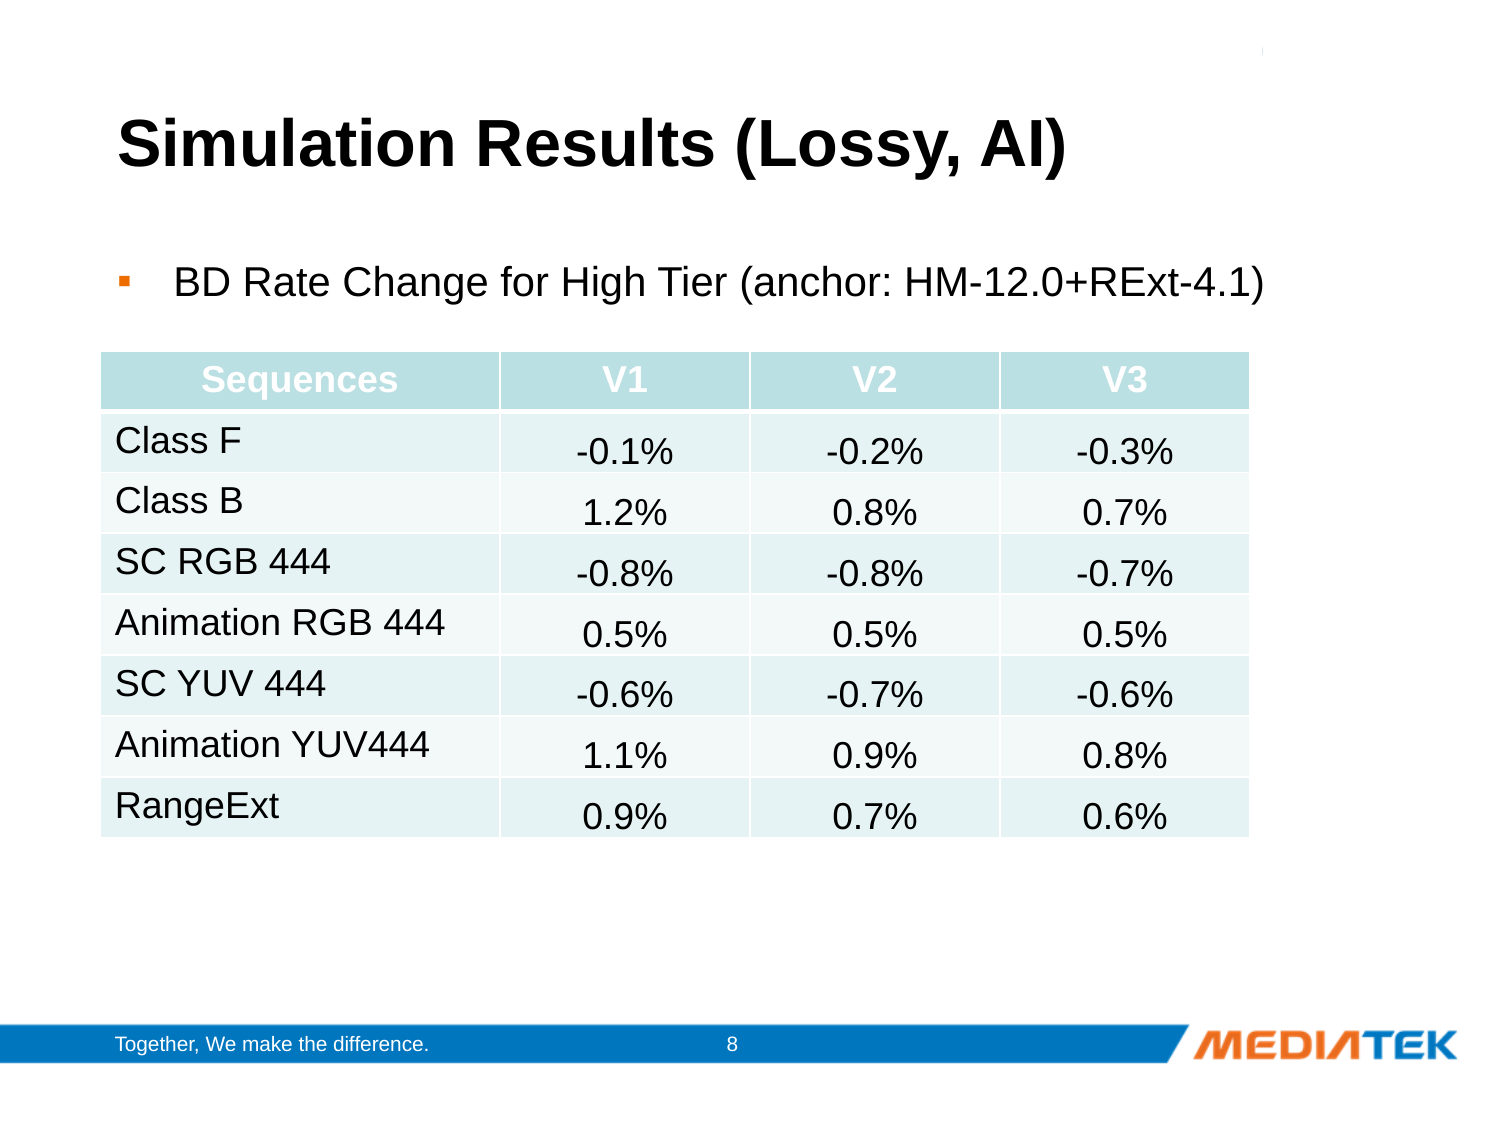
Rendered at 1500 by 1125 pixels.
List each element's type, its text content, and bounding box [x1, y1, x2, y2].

title Simulation Results (Lossy, AI) [101, 62, 1425, 217]
table_cell -0.6% [1001, 656, 1249, 715]
table_cell -0.8% [501, 534, 749, 593]
table_cell SC RGB 444 [101, 534, 499, 593]
table_cell 0.8% [1001, 717, 1249, 776]
table_cell -0.8% [751, 534, 999, 593]
table_cell Animation YUV444 [101, 717, 499, 776]
table_header Sequences [101, 352, 499, 409]
picture [0, 0, 1500, 1125]
table_header V1 [501, 352, 749, 409]
table_cell 0.5% [1001, 595, 1249, 654]
table_cell -0.7% [751, 656, 999, 715]
table_cell RangeExt [101, 778, 499, 837]
table_cell 1.2% [501, 473, 749, 532]
table_cell 0.9% [501, 778, 749, 837]
table_cell 0.9% [751, 717, 999, 776]
table_cell -0.6% [501, 656, 749, 715]
table_header V2 [751, 352, 999, 409]
table_cell 0.7% [1001, 473, 1249, 532]
table_cell 0.5% [501, 595, 749, 654]
table_cell 0.6% [1001, 778, 1249, 837]
table_cell -0.7% [1001, 534, 1249, 593]
table_cell Class F [101, 414, 499, 472]
table_cell 0.8% [751, 473, 999, 532]
table_cell 1.1% [501, 717, 749, 776]
table_cell -0.1% [501, 414, 749, 472]
table_cell SC YUV 444 [101, 656, 499, 715]
table_cell 0.7% [751, 778, 999, 837]
table_cell Class B [101, 473, 499, 532]
table_cell -0.3% [1001, 414, 1249, 472]
table_cell -0.2% [751, 414, 999, 472]
slide_number 8 [711, 1022, 789, 1090]
table_header V3 [1001, 352, 1249, 409]
list BD Rate Change for High Tier (anchor: HM-12.0+RExt-4.1) [101, 247, 1424, 338]
table_cell 0.5% [751, 595, 999, 654]
table_cell Animation RGB 444 [101, 595, 499, 654]
